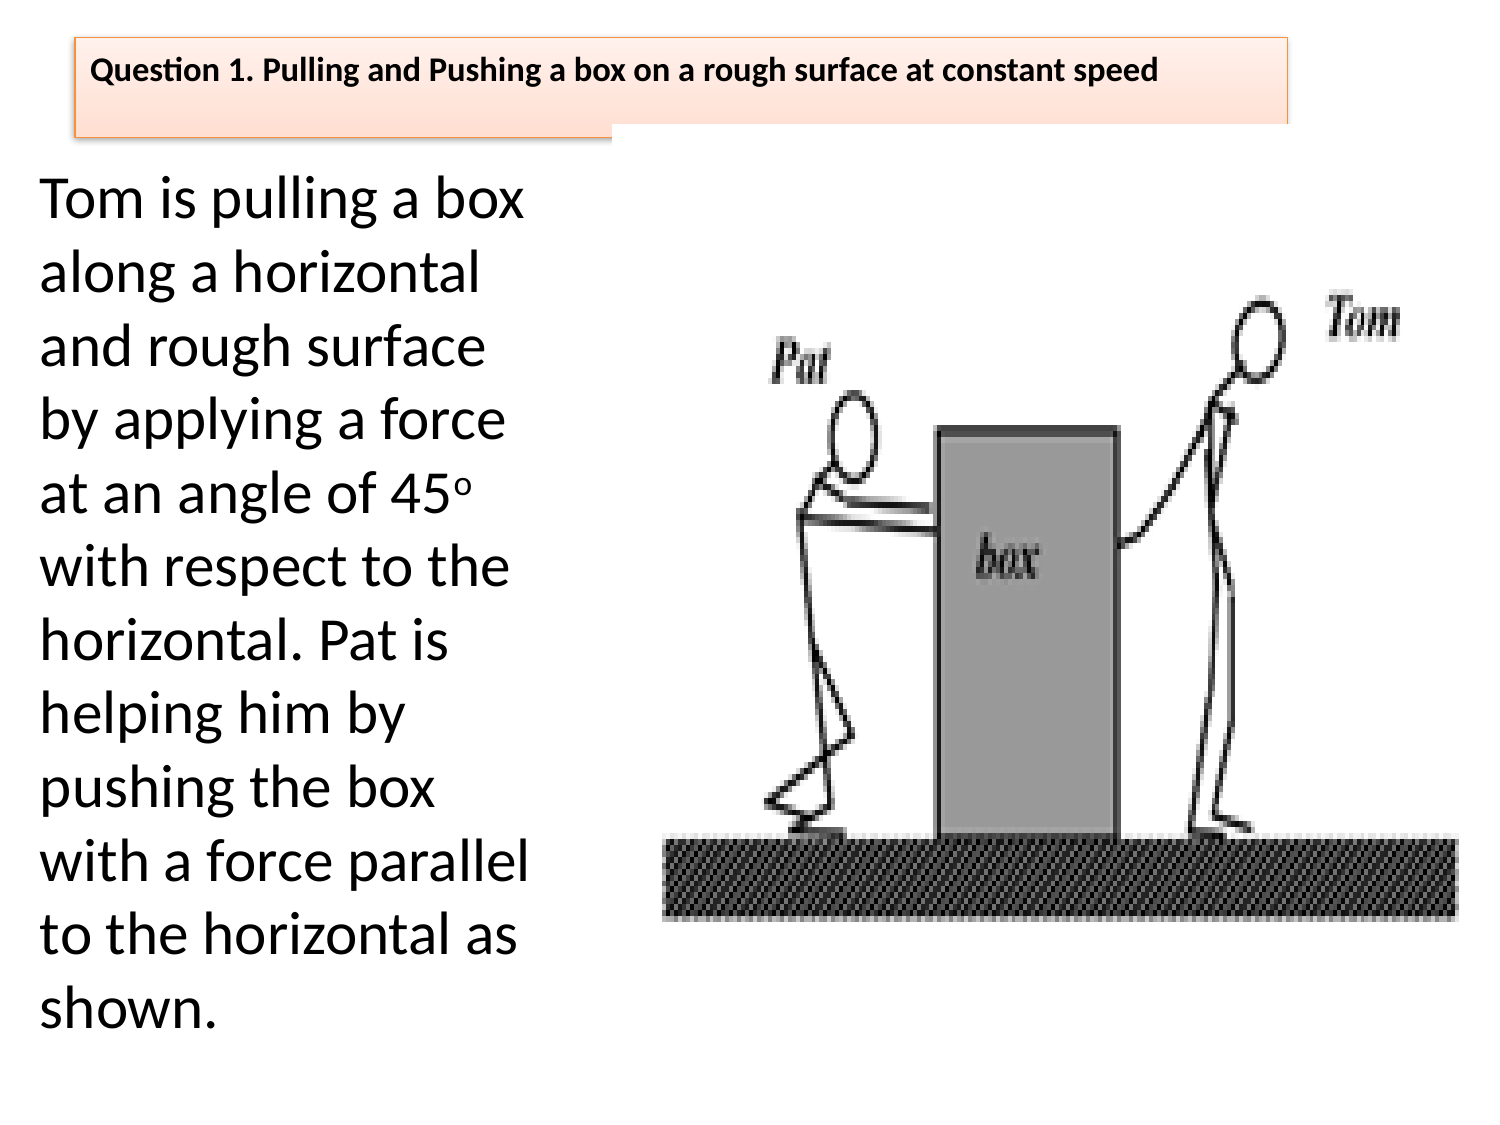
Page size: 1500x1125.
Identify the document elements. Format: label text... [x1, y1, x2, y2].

title Question 1. Pulling and Pushing a box on a rough surface at constant speed [74, 37, 1288, 138]
list Tom is pulling a box along a horizontal and rough surface by applying a force at an angle of 45o with respect to the horizontal. Pat is helping him by pushing the box with a force parallel to the horizontal as shown. [24, 149, 556, 1063]
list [612, 124, 1463, 1088]
